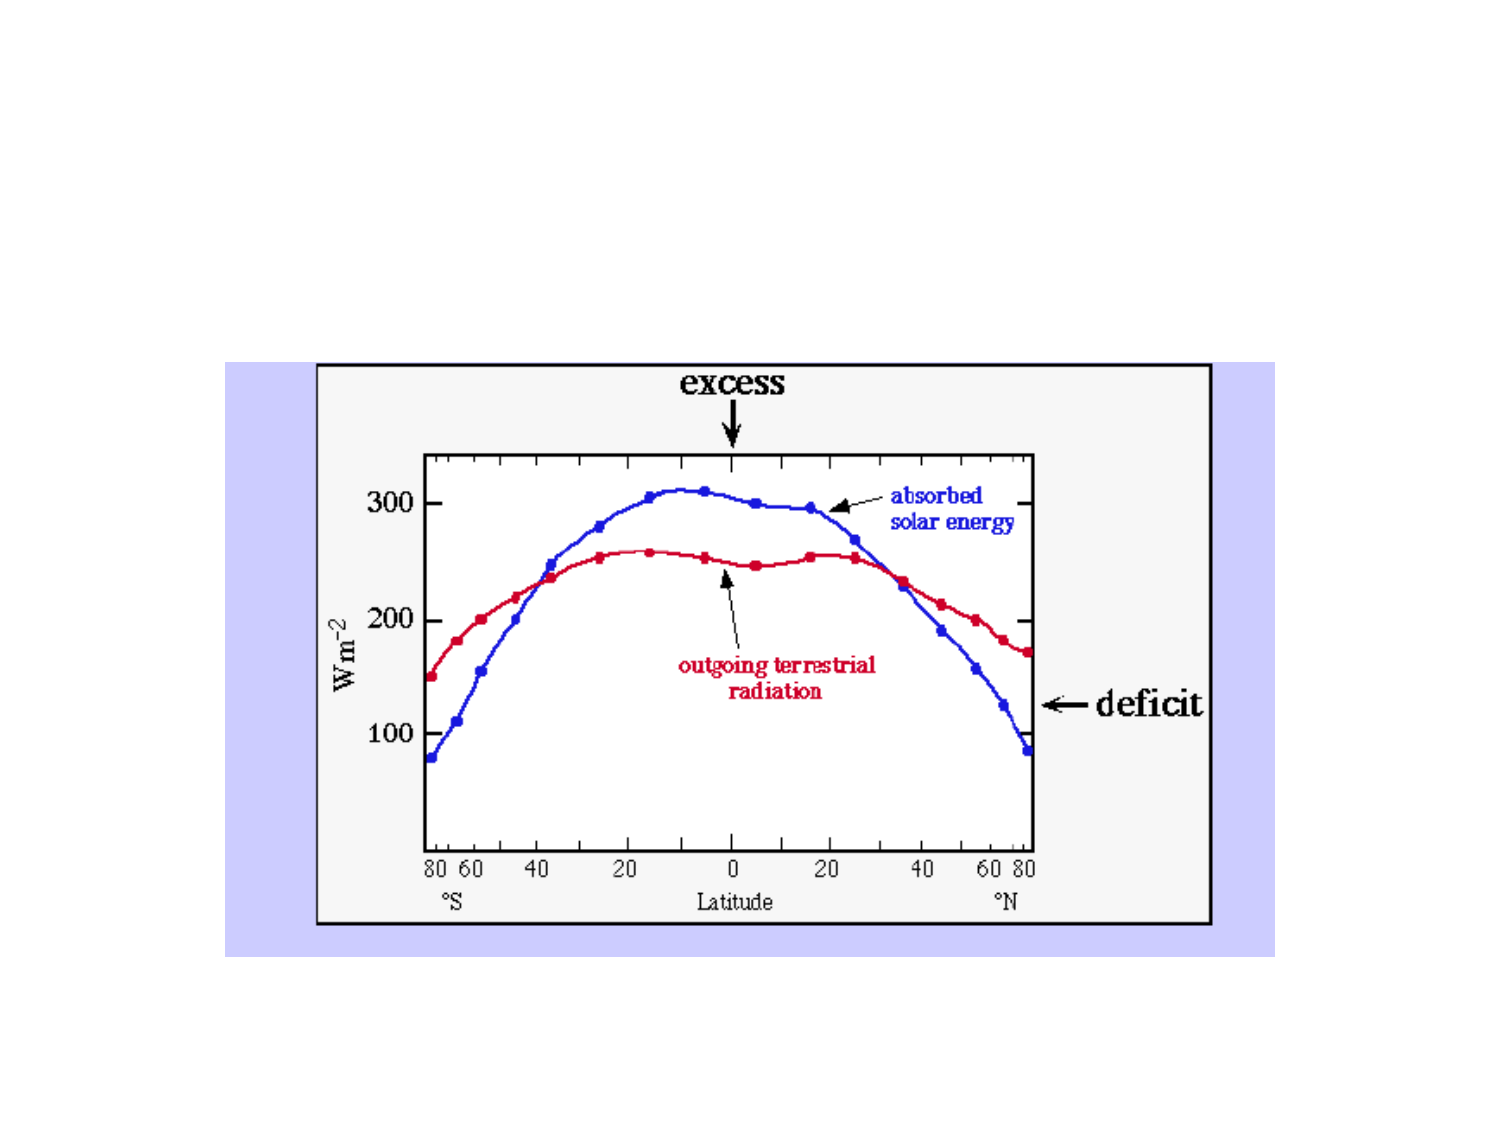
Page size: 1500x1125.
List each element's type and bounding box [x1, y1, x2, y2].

picture [224, 362, 1275, 957]
